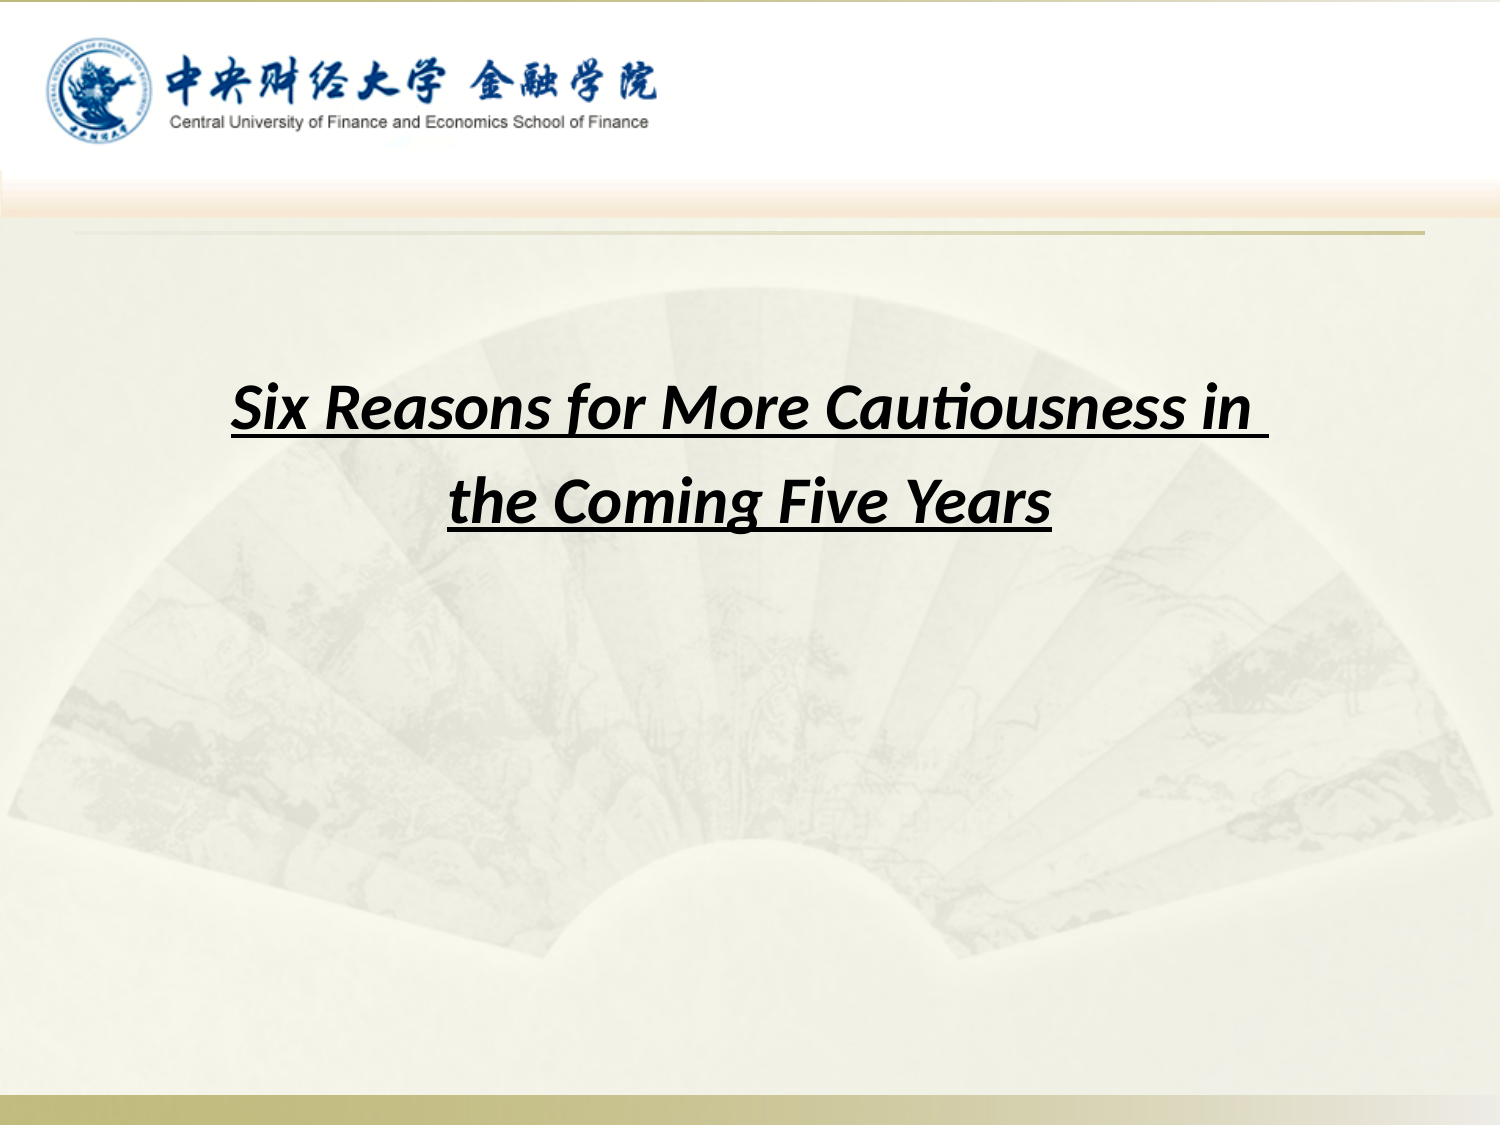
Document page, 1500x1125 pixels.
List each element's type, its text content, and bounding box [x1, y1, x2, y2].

picture [0, 2, 1500, 218]
list Six Reasons for More Cautiousness in the Coming Five Years [75, 262, 1425, 1032]
